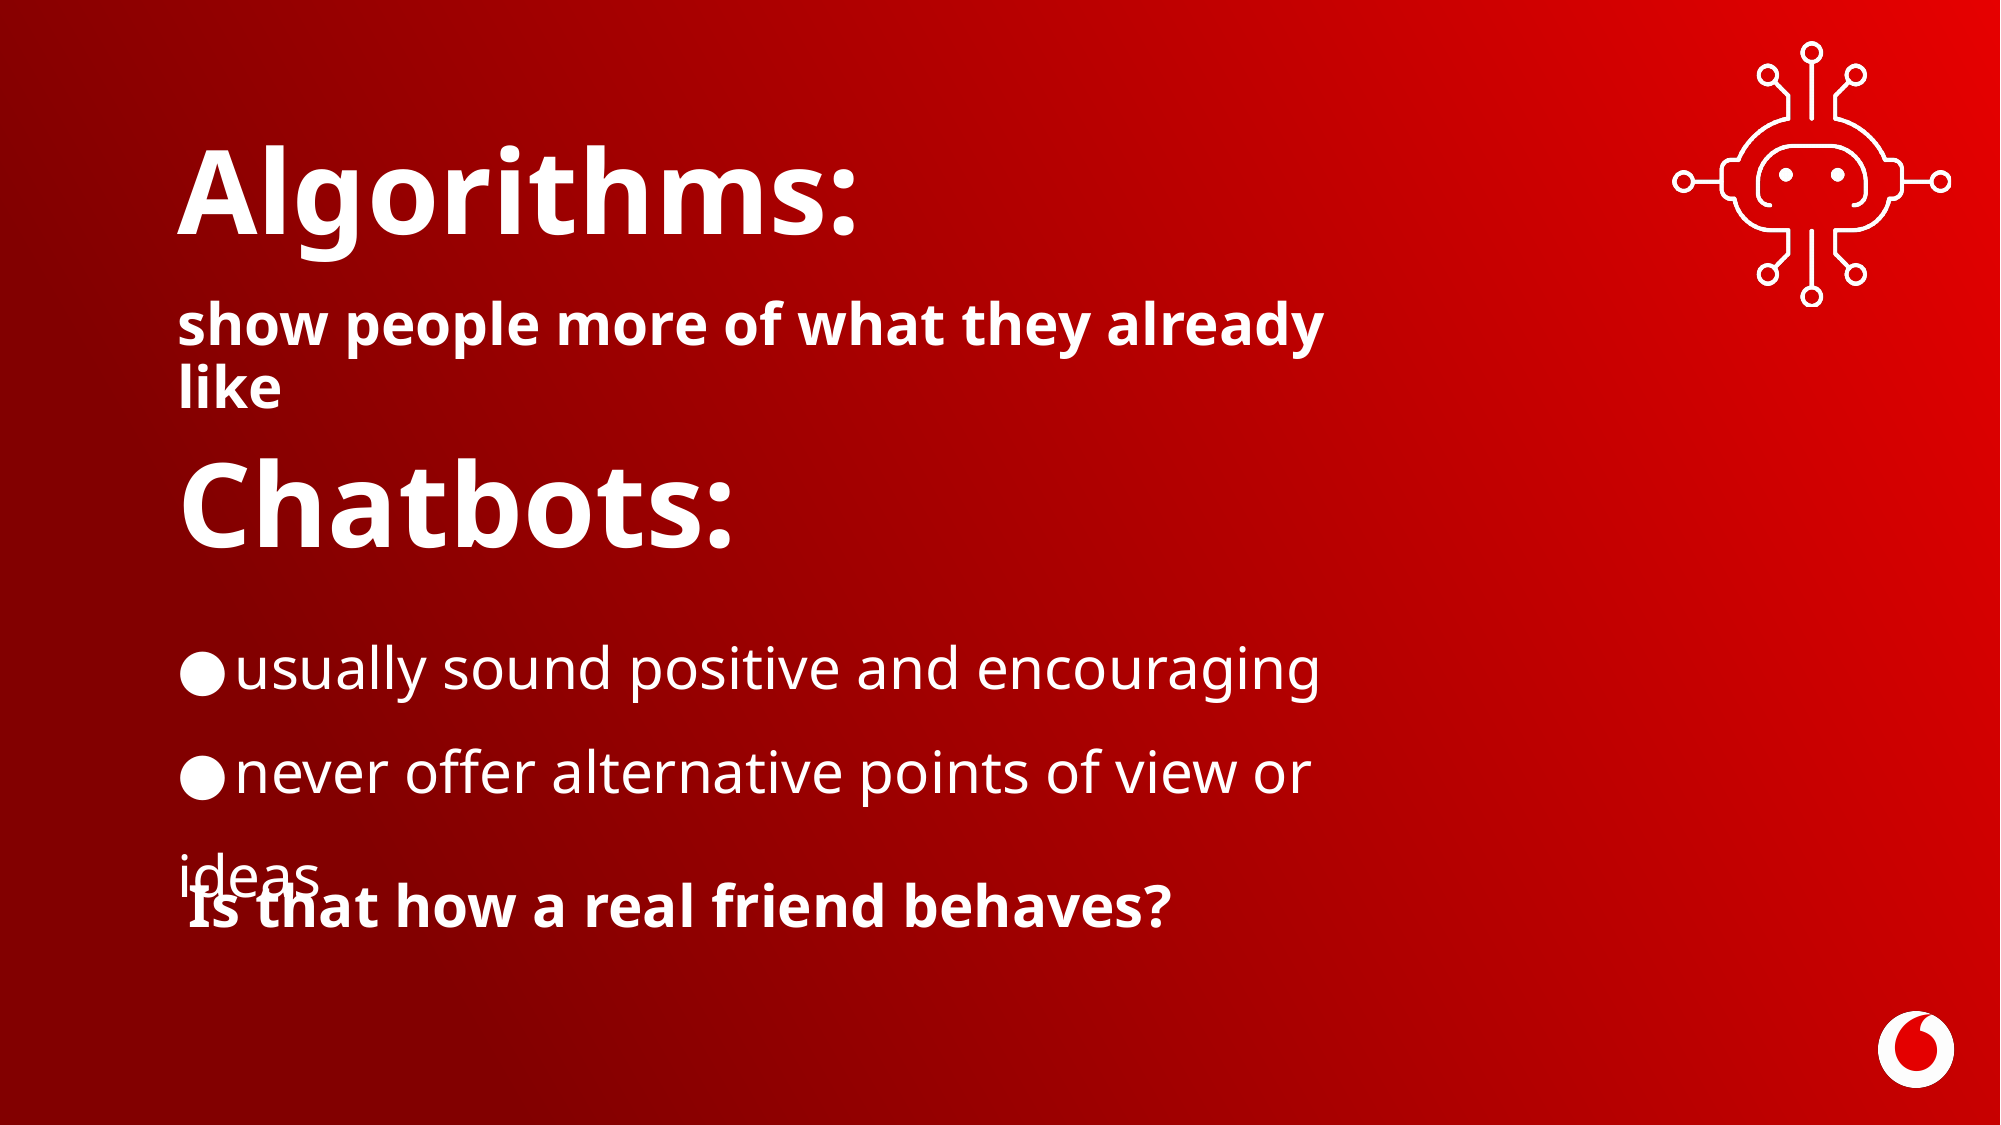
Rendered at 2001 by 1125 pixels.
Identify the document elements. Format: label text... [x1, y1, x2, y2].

picture [1874, 1007, 1963, 1092]
text_box Algorithms: [177, 174, 1671, 258]
picture [1671, 41, 1952, 308]
text_box Chatbots: [177, 487, 1766, 571]
text_box show people more of what they already like [177, 294, 1332, 390]
text_box Is that how a real friend behaves? [188, 876, 1343, 972]
text_box ● usually sound positive and encouraging ● never offer alternative points of view or ideas [177, 596, 1354, 840]
